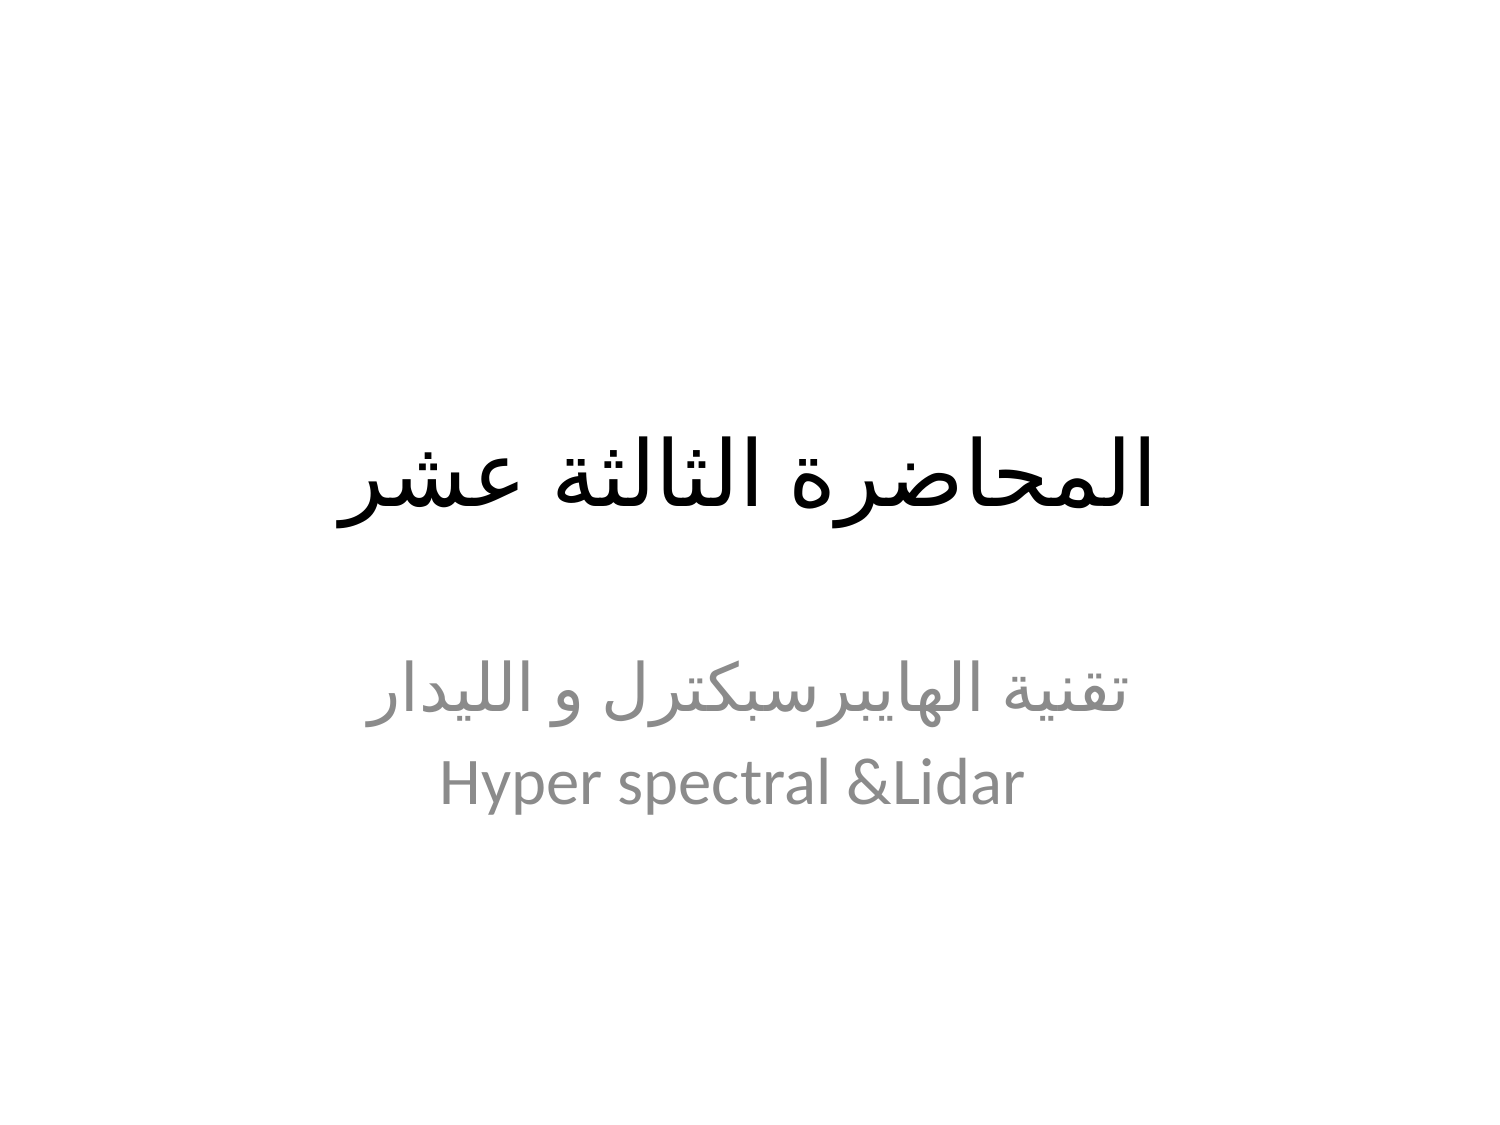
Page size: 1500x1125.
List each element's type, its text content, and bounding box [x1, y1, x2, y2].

title المحاضرة الثالثة عشر [112, 349, 1388, 591]
subtitle تقنية الهايبرسبكترل و الليدار Hyper spectral &Lidar [225, 637, 1275, 925]
